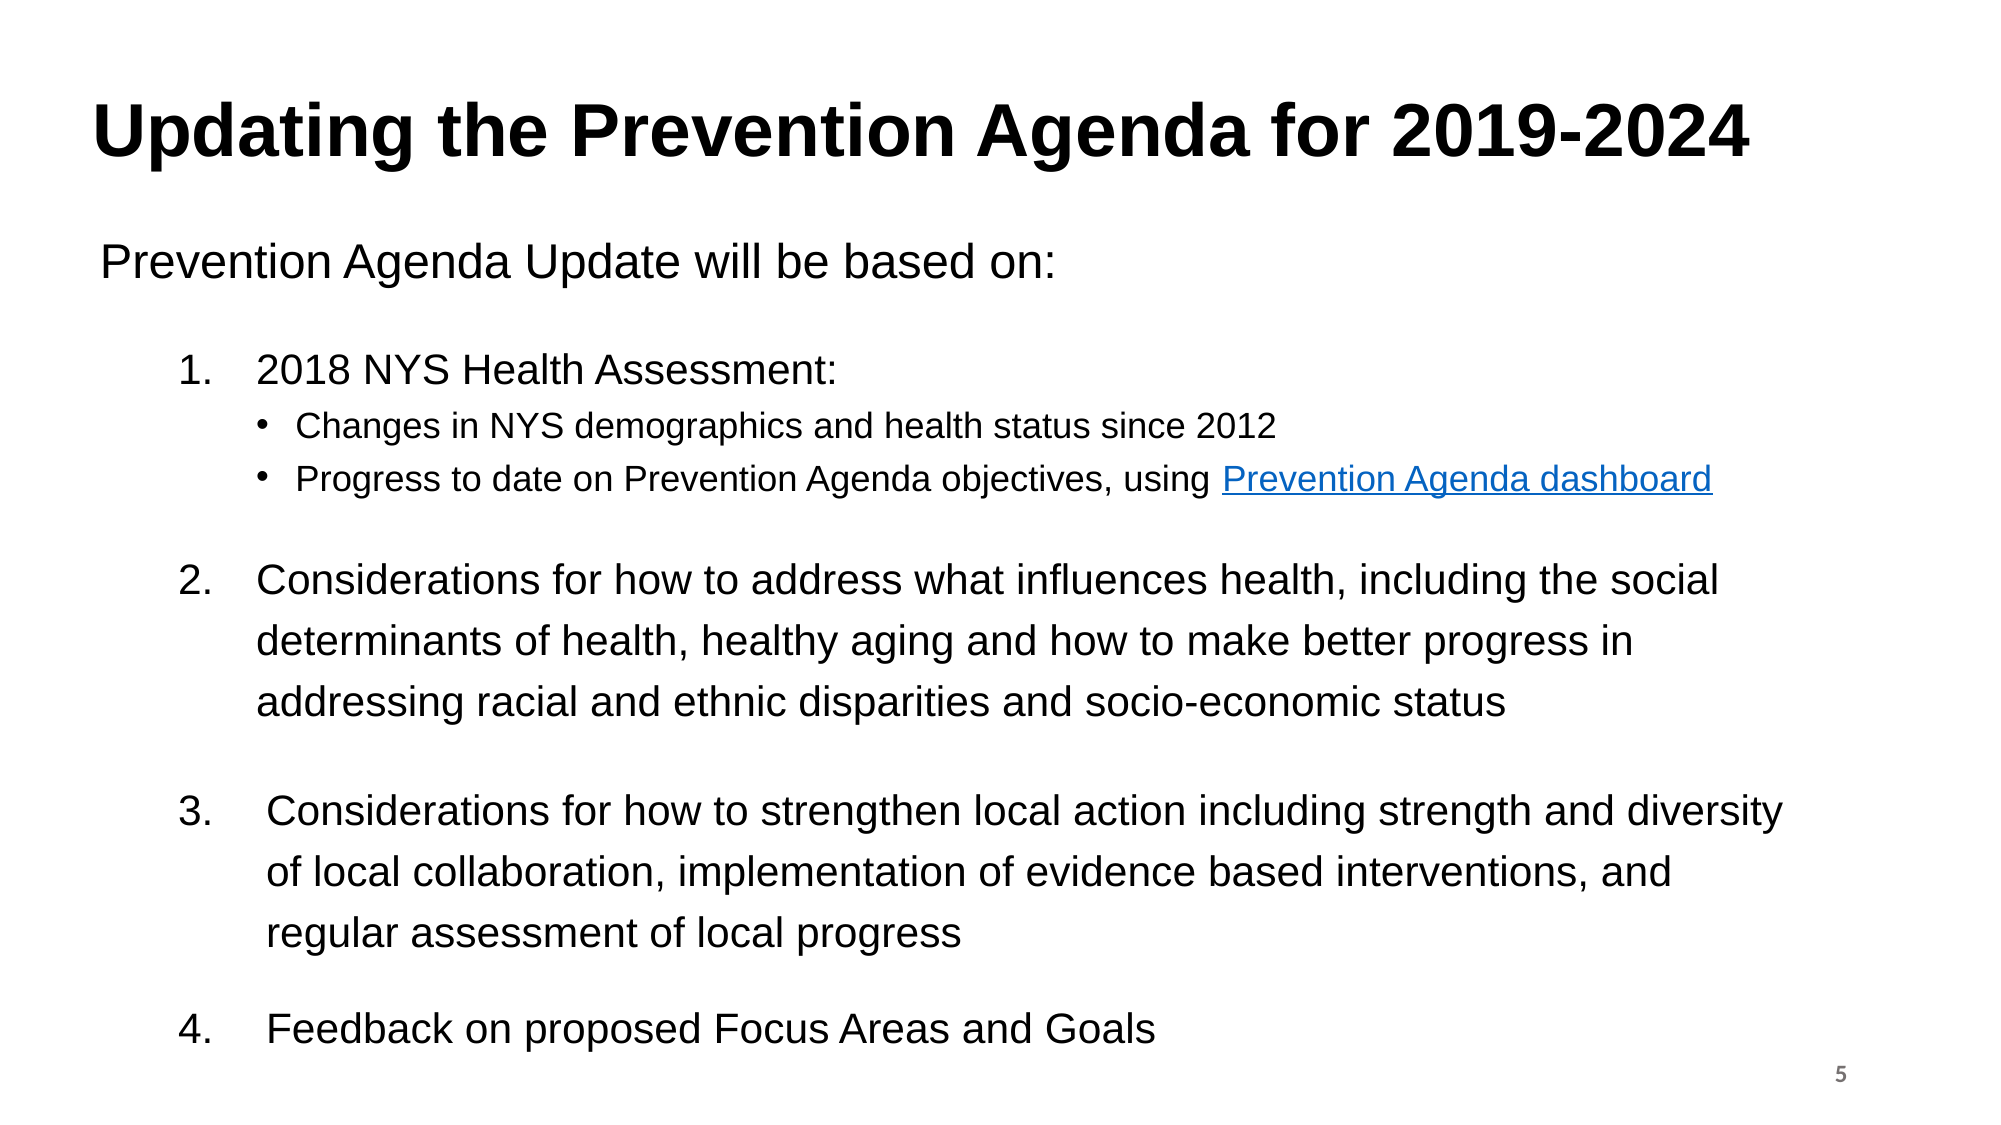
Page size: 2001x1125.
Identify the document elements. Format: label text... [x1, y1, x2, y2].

title Updating the Prevention Agenda for 2019-2024 [77, 54, 1869, 210]
slide_number 5 [1412, 1042, 1863, 1103]
list Prevention Agenda Update will be based on: 2018 NYS Health Assessment: Changes in NYS demographics and health status since 2012 Progress to date on Prevention Agenda objectives, using Prevention Agenda dashboard Considerations for how to address what influences health, including the social determinants of health, healthy aging and how to make better progress in addressing racial and ethnic disparities and socio-economic status Considerations for how to strengthen local action including strength and diversity of local collaboration, implementation of evidence based interventions, and regular assessment of local progress Feedback on proposed Focus Areas and Goals [84, 229, 1810, 1063]
